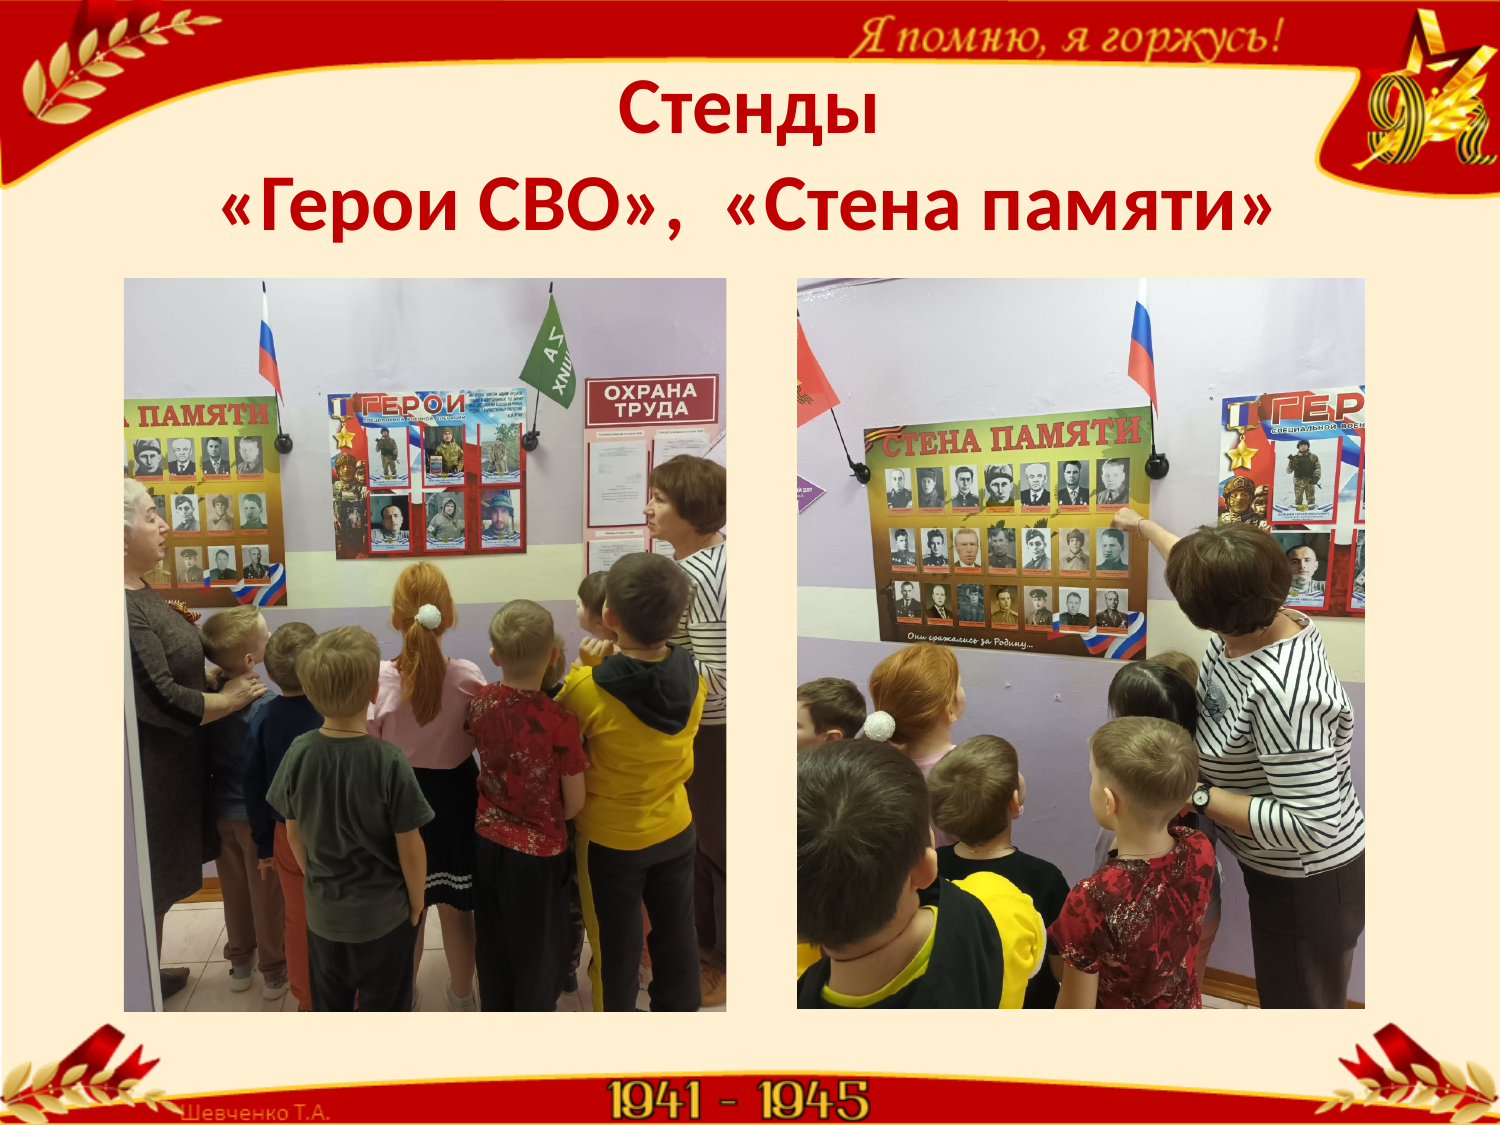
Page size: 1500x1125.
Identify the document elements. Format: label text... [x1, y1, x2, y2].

picture [0, 0, 1500, 1125]
text_box Стенды «Герои СВО», «Стена памяти» [74, 45, 1425, 256]
